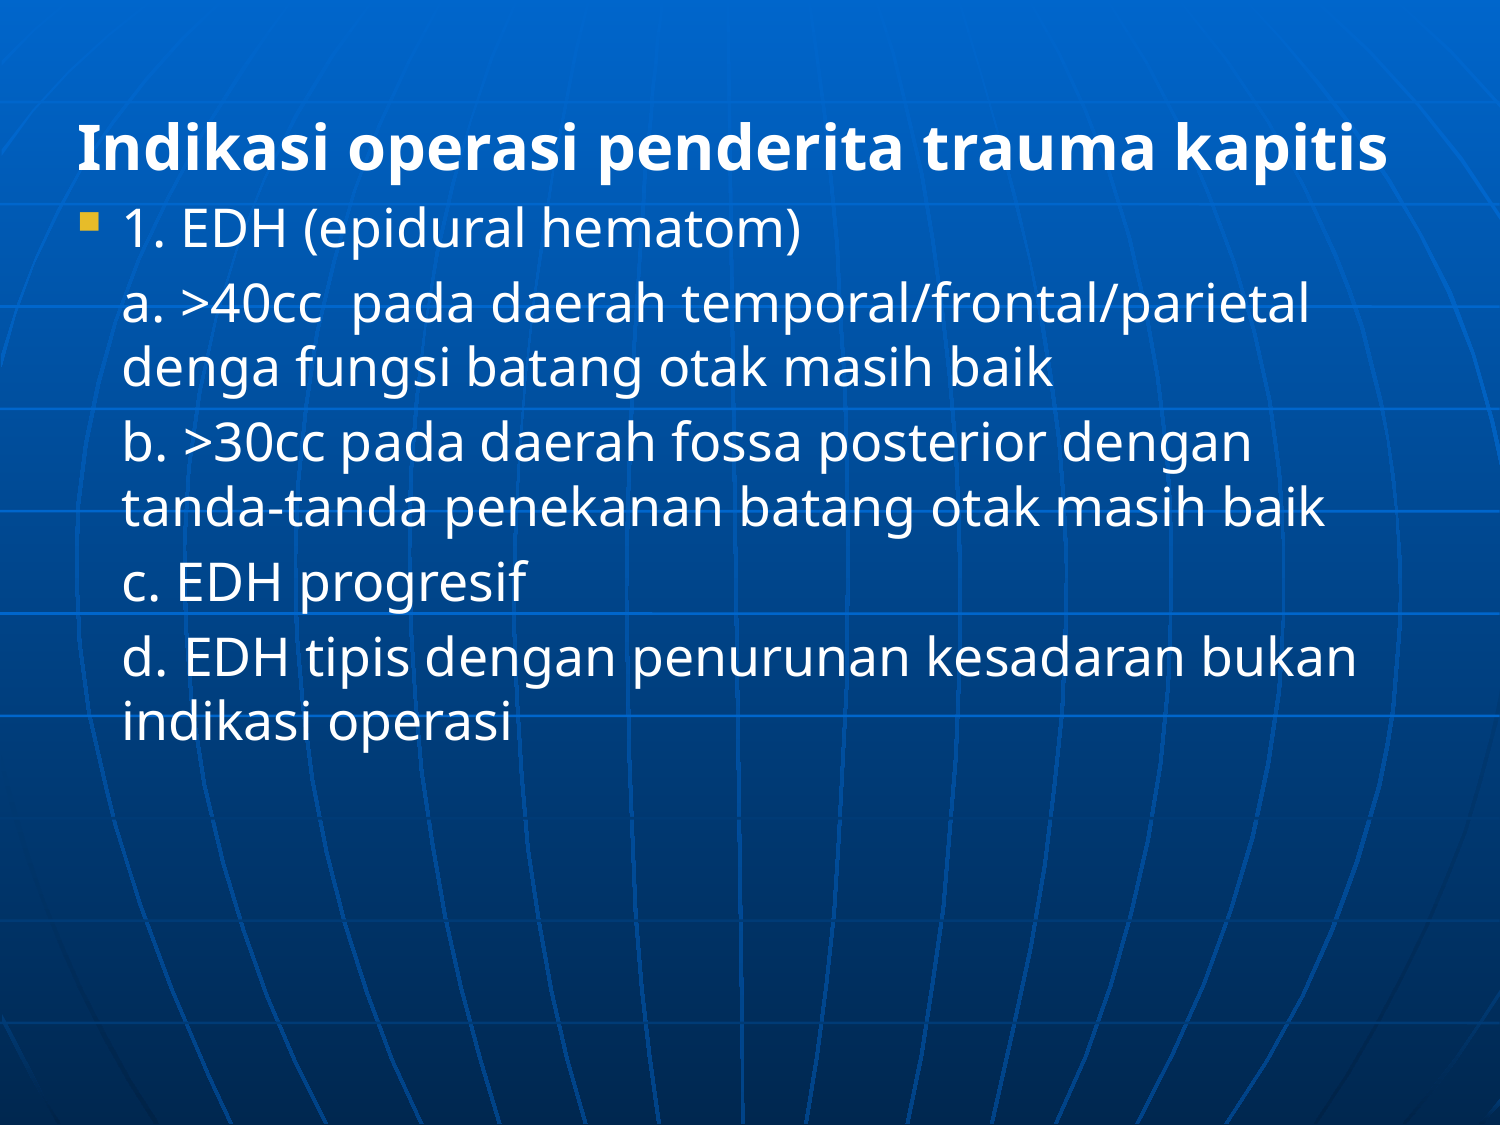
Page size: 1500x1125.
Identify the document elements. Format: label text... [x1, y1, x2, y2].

list Indikasi operasi penderita trauma kapitis 1. EDH (epidural hematom) a. >40cc pada daerah temporal/frontal/parietal denga fungsi batang otak masih baik b. >30cc pada daerah fossa posterior dengan tanda-tanda penekanan batang otak masih baik c. EDH progresif d. EDH tipis dengan penurunan kesadaran bukan indikasi operasi [62, 99, 1413, 827]
